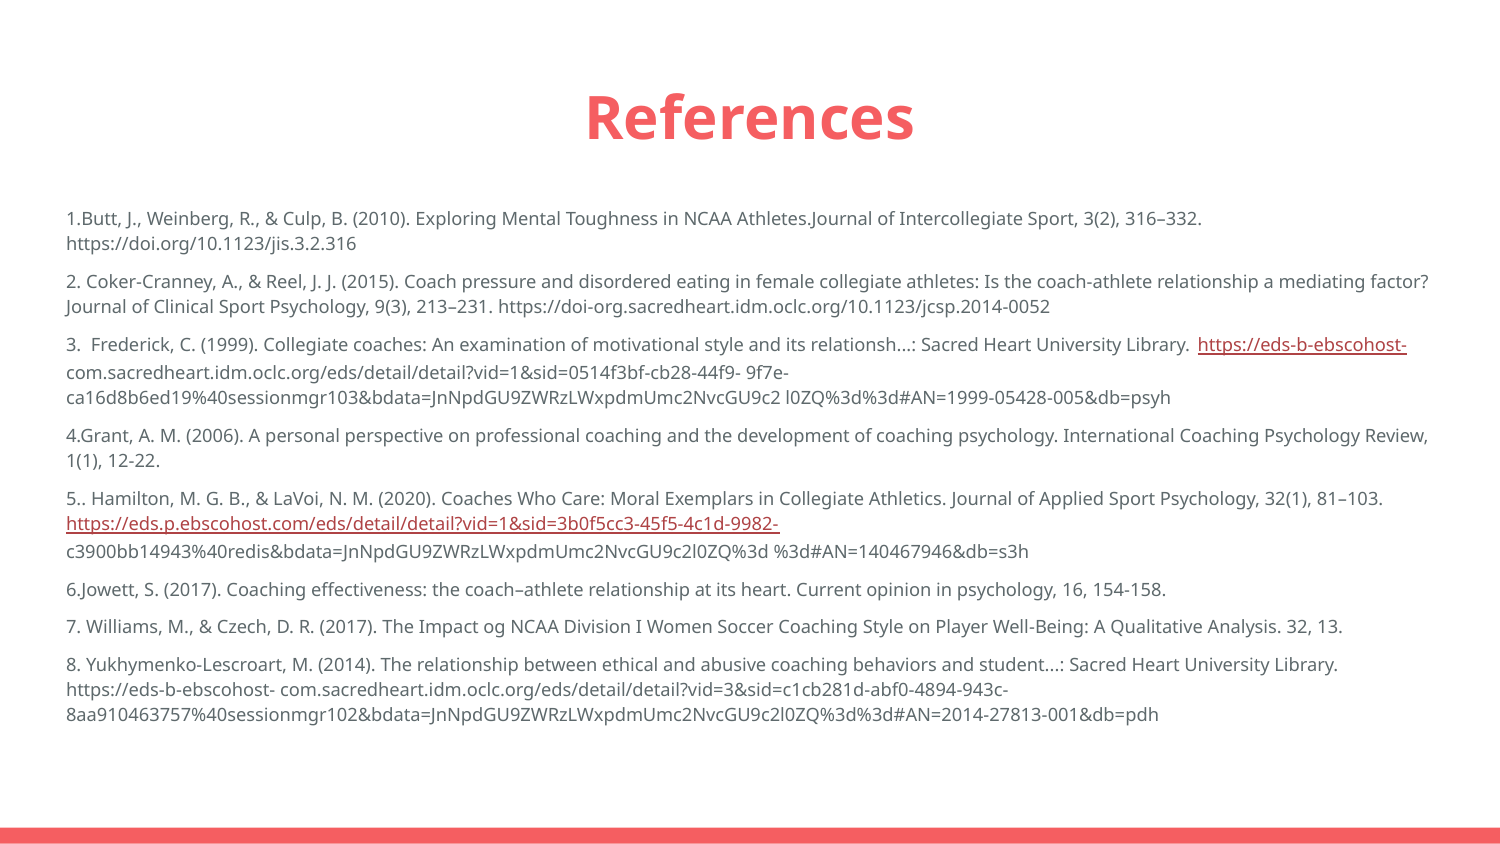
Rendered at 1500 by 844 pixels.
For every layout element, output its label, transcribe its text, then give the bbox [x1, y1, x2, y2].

list 1.Butt, J., Weinberg, R., & Culp, B. (2010). Exploring Mental Toughness in NCAA Athletes.Journal of Intercollegiate Sport, 3(2), 316–332. https://doi.org/10.1123/jis.3.2.316 2. Coker-Cranney, A., & Reel, J. J. (2015). Coach pressure and disordered eating in female collegiate athletes: Is the coach-athlete relationship a mediating factor? Journal of Clinical Sport Psychology, 9(3), 213–231. https://doi-org.sacredheart.idm.oclc.org/10.1123/jcsp.2014-0052 3. Frederick, C. (1999). Collegiate coaches: An examination of motivational style and its relationsh...: Sacred Heart University Library. https://eds-b-ebscohost- com.sacredheart.idm.oclc.org/eds/detail/detail?vid=1&sid=0514f3bf-cb28-44f9- 9f7e- ca16d8b6ed19%40sessionmgr103&bdata=JnNpdGU9ZWRzLWxpdmUmc2NvcGU9c2 l0ZQ%3d%3d#AN=1999-05428-005&db=psyh 4.Grant, A. M. (2006). A personal perspective on professional coaching and the development of coaching psychology. International Coaching Psychology Review, 1(1), 12-22. 5.. Hamilton, M. G. B., & LaVoi, N. M. (2020). Coaches Who Care: Moral Exemplars in Collegiate Athletics. Journal of Applied Sport Psychology, 32(1), 81–103. https://eds.p.ebscohost.com/eds/detail/detail?vid=1&sid=3b0f5cc3-45f5-4c1d-9982- c3900bb14943%40redis&bdata=JnNpdGU9ZWRzLWxpdmUmc2NvcGU9c2l0ZQ%3d %3d#AN=140467946&db=s3h 6.Jowett, S. (2017). Coaching effectiveness: the coach–athlete relationship at its heart. Current opinion in psychology, 16, 154-158. 7. Williams, M., & Czech, D. R. (2017). The Impact og NCAA Division I Women Soccer Coaching Style on Player Well-Being: A Qualitative Analysis. 32, 13. 8. Yukhymenko-Lescroart, M. (2014). The relationship between ethical and abusive coaching behaviors and student...: Sacred Heart University Library. https://eds-b-ebscohost- com.sacredheart.idm.oclc.org/eds/detail/detail?vid=3&sid=c1cb281d-abf0-4894-943c-8aa910463757%40sessionmgr102&bdata=JnNpdGU9ZWRzLWxpdmUmc2NvcGU9c2l0ZQ%3d%3d#AN=2014-27813-001&db=pdh [51, 189, 1449, 750]
title References [51, 64, 1449, 167]
